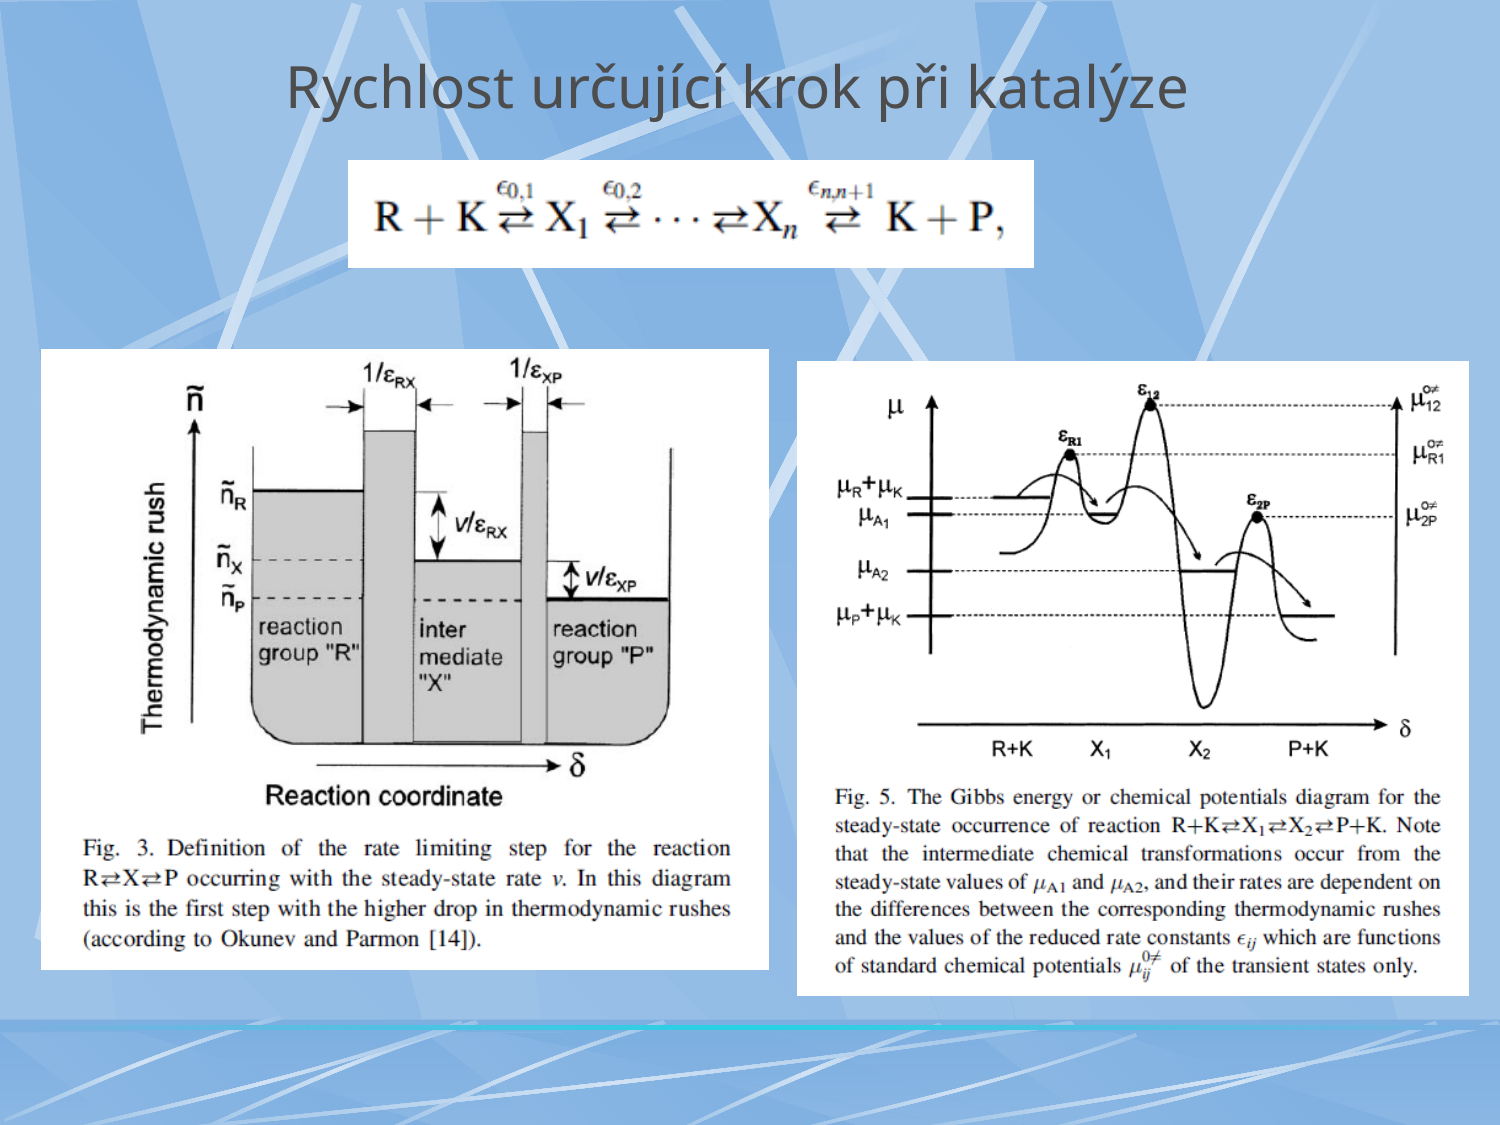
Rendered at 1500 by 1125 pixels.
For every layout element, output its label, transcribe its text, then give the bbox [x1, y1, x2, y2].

picture [796, 361, 1469, 996]
picture [348, 160, 1034, 268]
picture [40, 349, 769, 970]
title Rychlost určující krok při katalýze [100, 42, 1376, 129]
